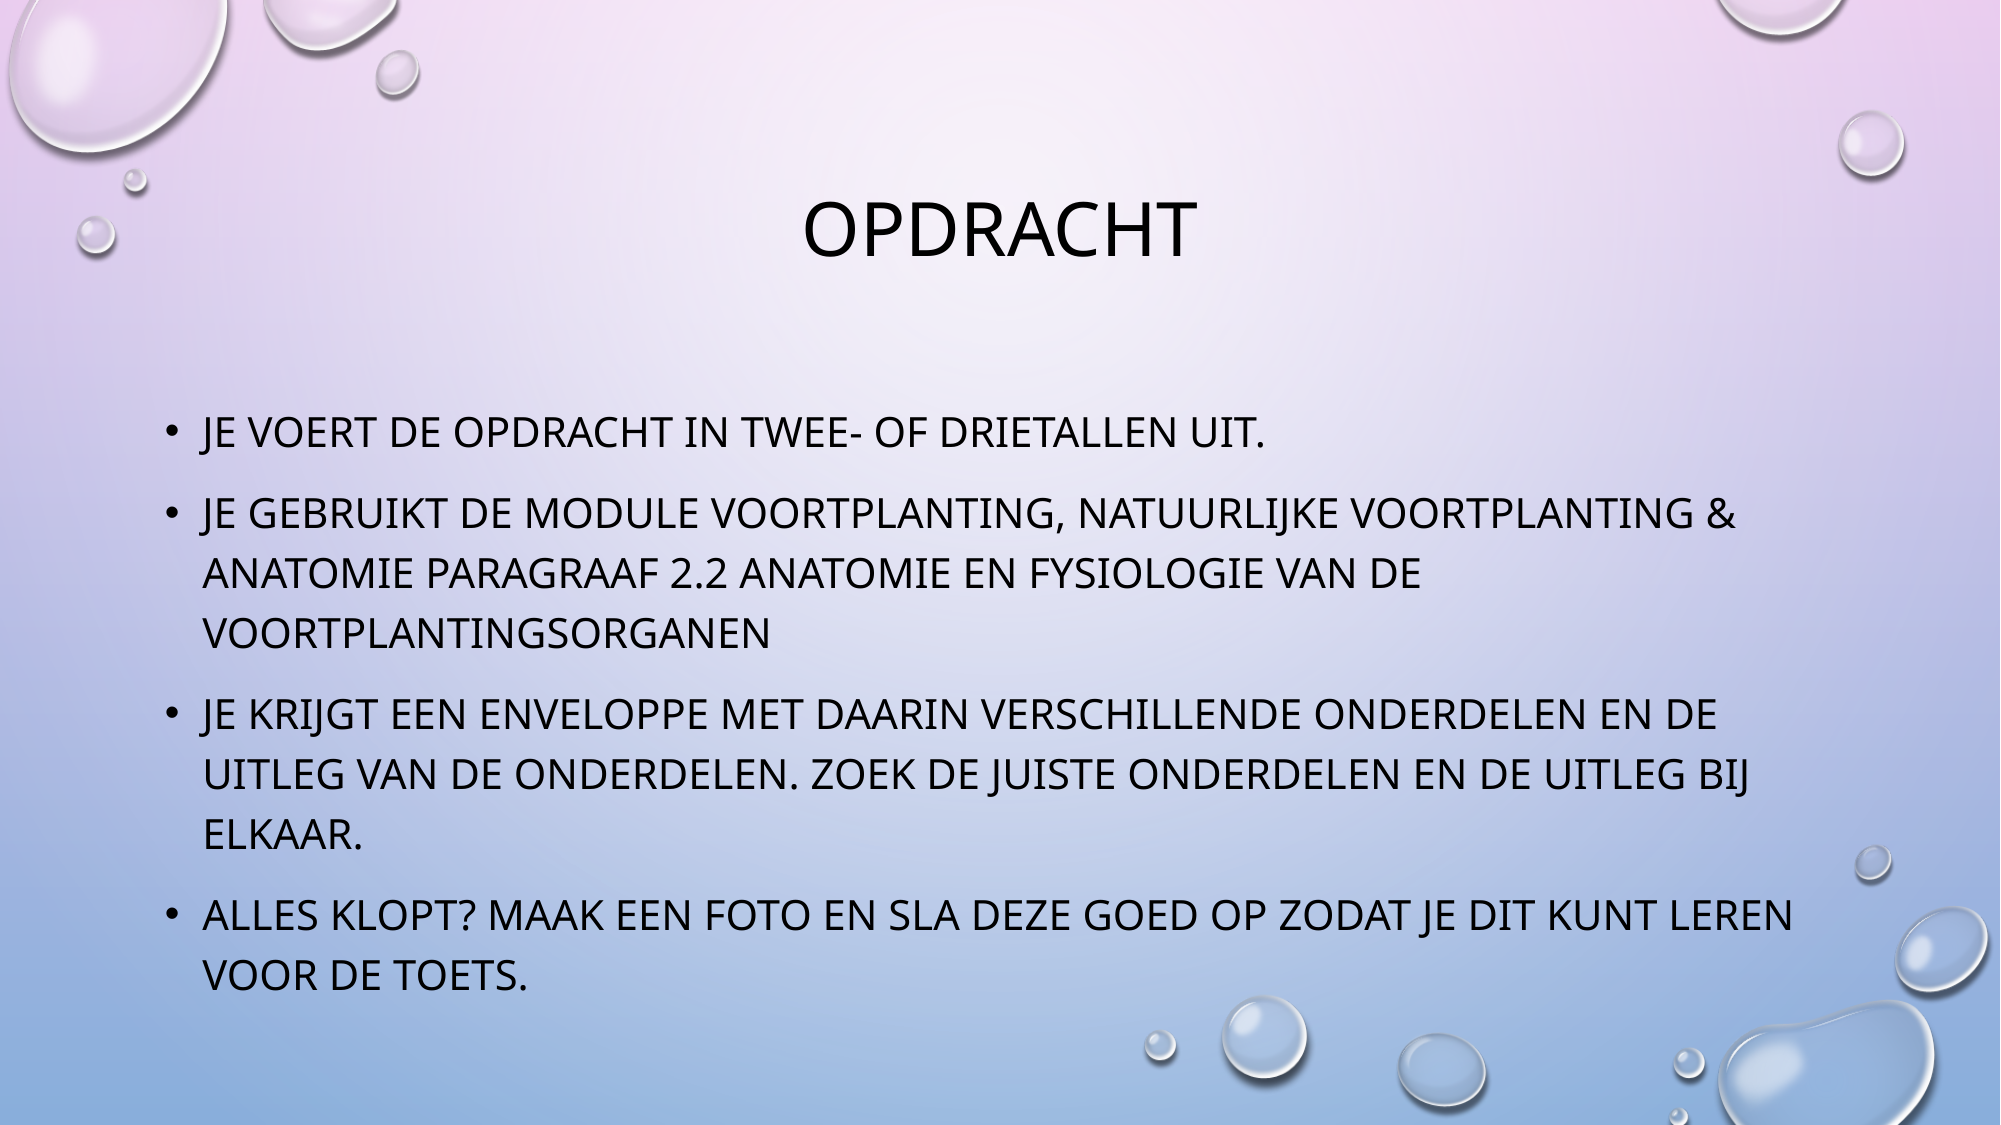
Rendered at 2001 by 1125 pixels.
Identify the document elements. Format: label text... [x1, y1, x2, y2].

picture [0, 0, 2000, 1125]
list Je voert de opdracht in twee- of drietallen uit. Je gebruikt de module voortplanting, Natuurlijke voortplanting & anatomie paragraaf 2.2 Anatomie en fysiologie van de voortplantingsorganen Je krijgt een enveloppe met daarin verschillende onderdelen en de uitleg van de onderdelen. Zoek de juiste onderdelen en de uitleg bij elkaar. Alles klopt? Maak een foto en sla deze goed op zodat je dit kunt leren voor de toets. [149, 388, 1850, 950]
title opdracht [149, 101, 1851, 364]
